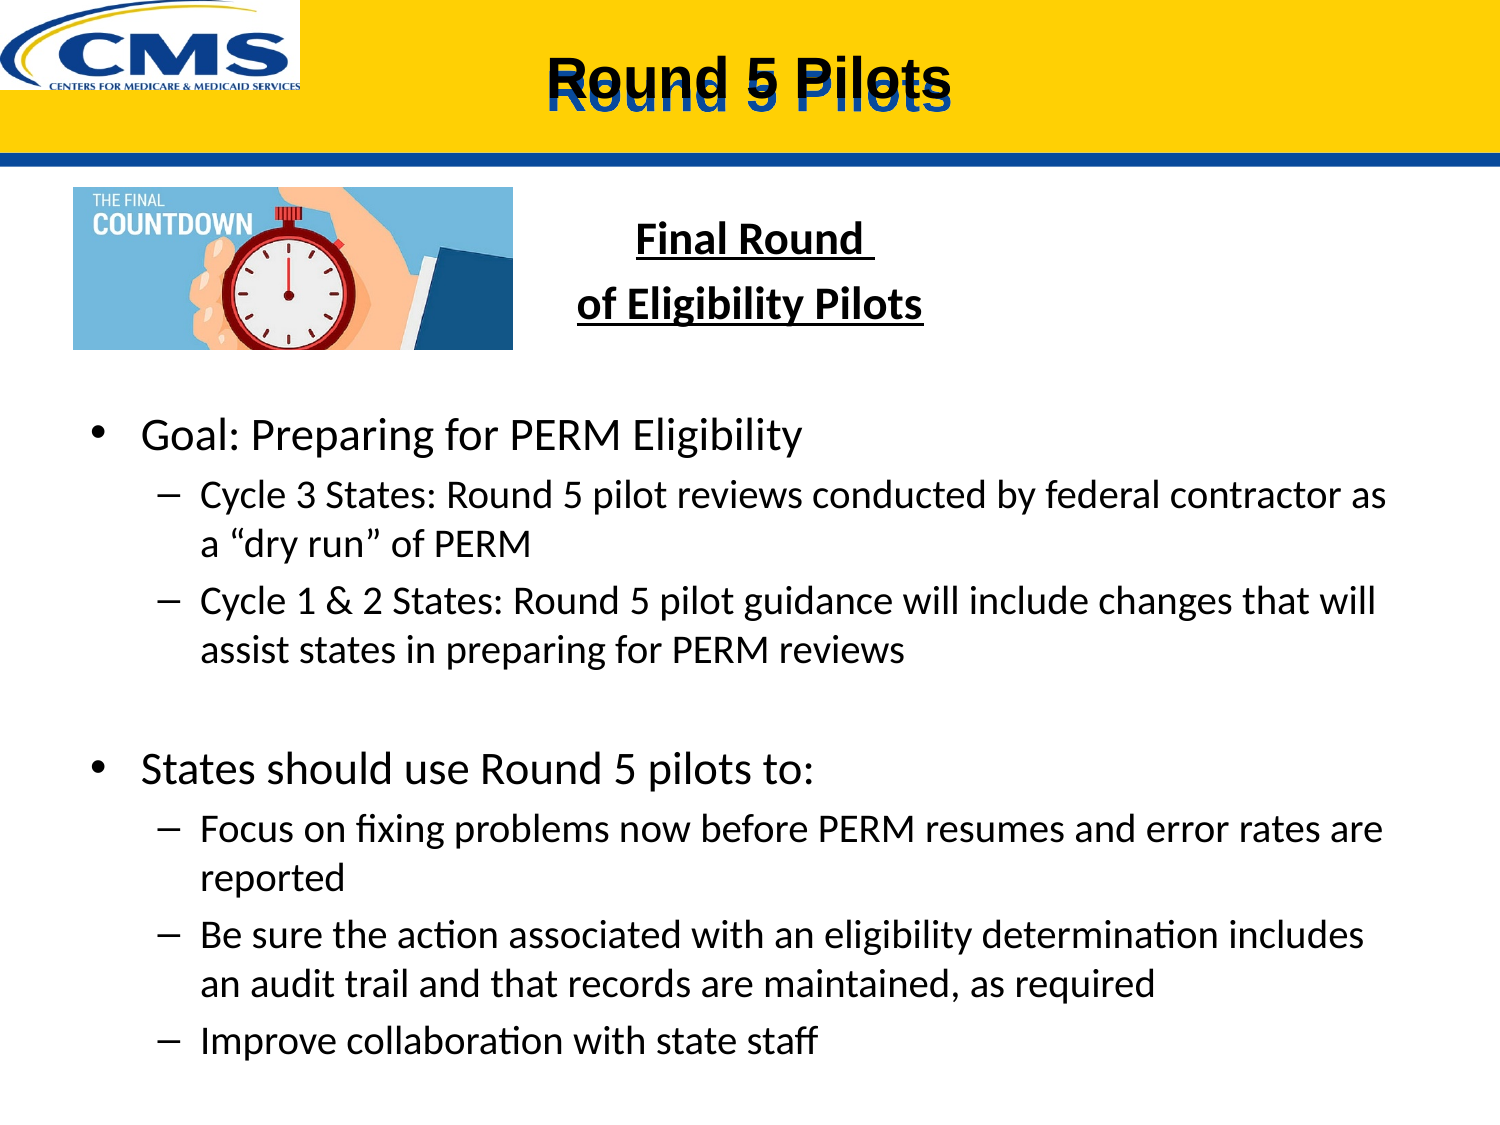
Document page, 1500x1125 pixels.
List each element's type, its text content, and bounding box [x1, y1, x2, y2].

picture [0, 0, 300, 90]
list Final Round of Eligibility Pilots Goal: Preparing for PERM Eligibility Cycle 3 States: Round 5 pilot reviews conducted by federal contractor as a “dry run” of PERM Cycle 1 & 2 States: Round 5 pilot guidance will include changes that will assist states in preparing for PERM reviews States should use Round 5 pilots to: Focus on fixing problems now before PERM resumes and error rates are reported Be sure the action associated with an eligibility determination includes an audit trail and that records are maintained, as required Improve collaboration with state staff [75, 200, 1425, 1074]
picture [73, 187, 513, 351]
title Round 5 Pilots [0, 16, 1500, 135]
